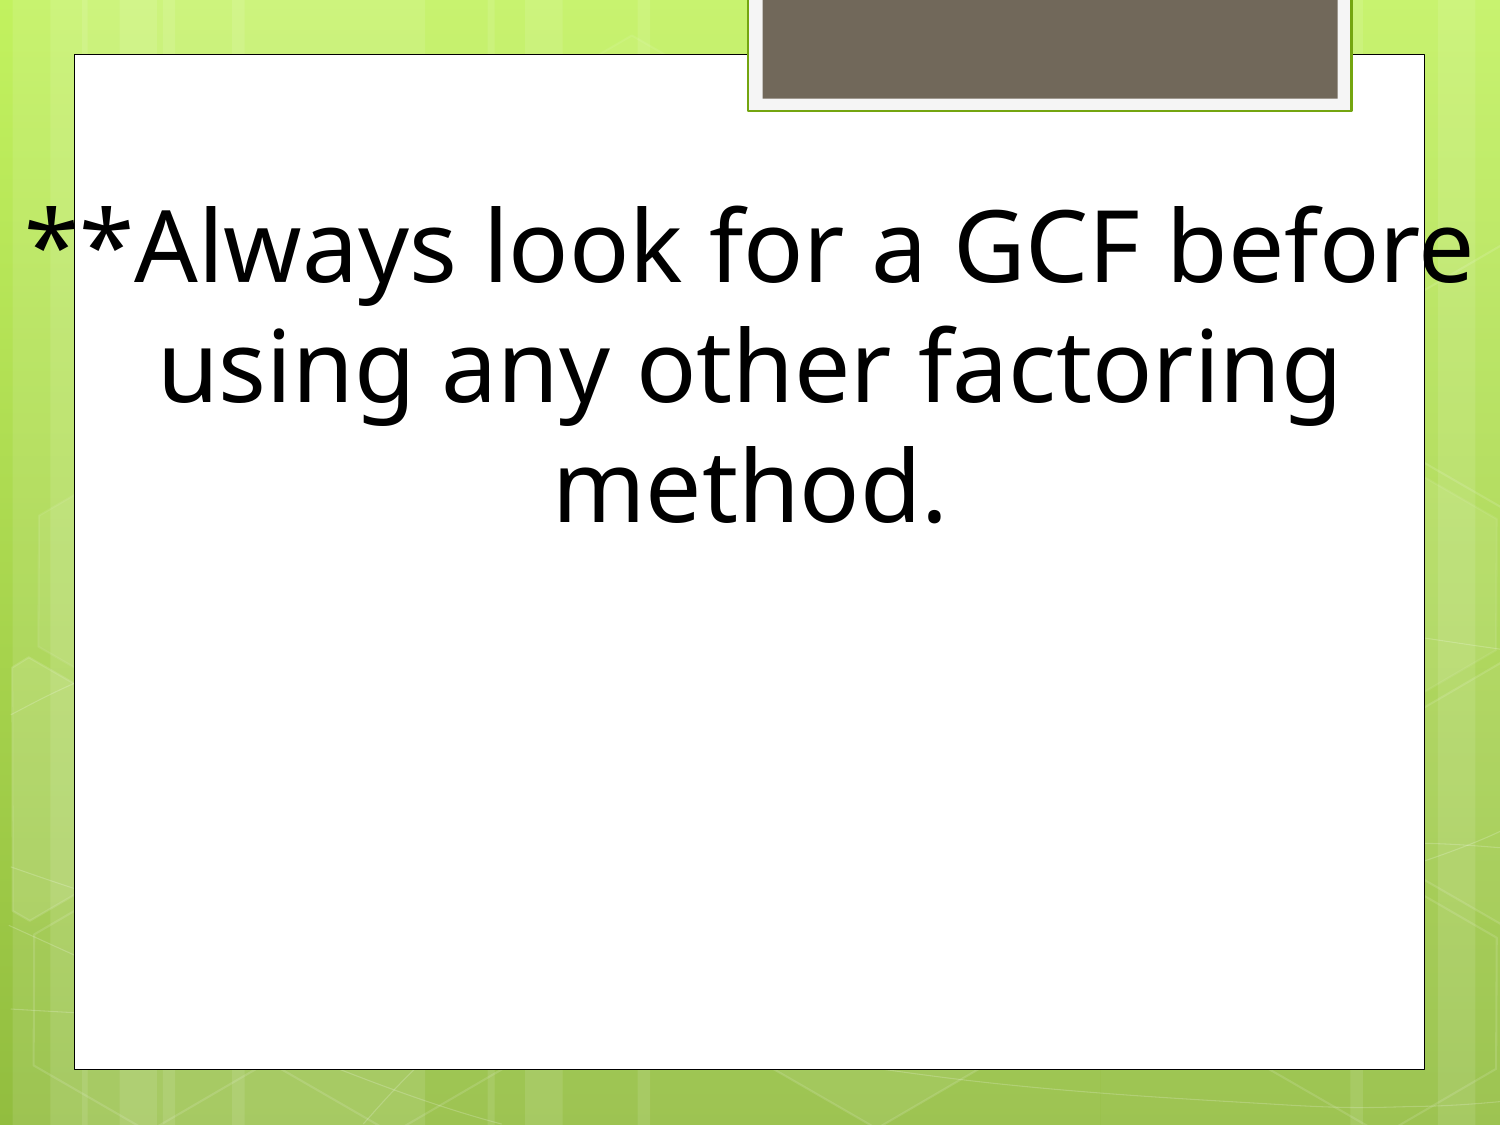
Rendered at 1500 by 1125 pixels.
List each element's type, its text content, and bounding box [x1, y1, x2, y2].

text_box **Always look for a GCF before using any other factoring method. [0, 174, 1500, 550]
